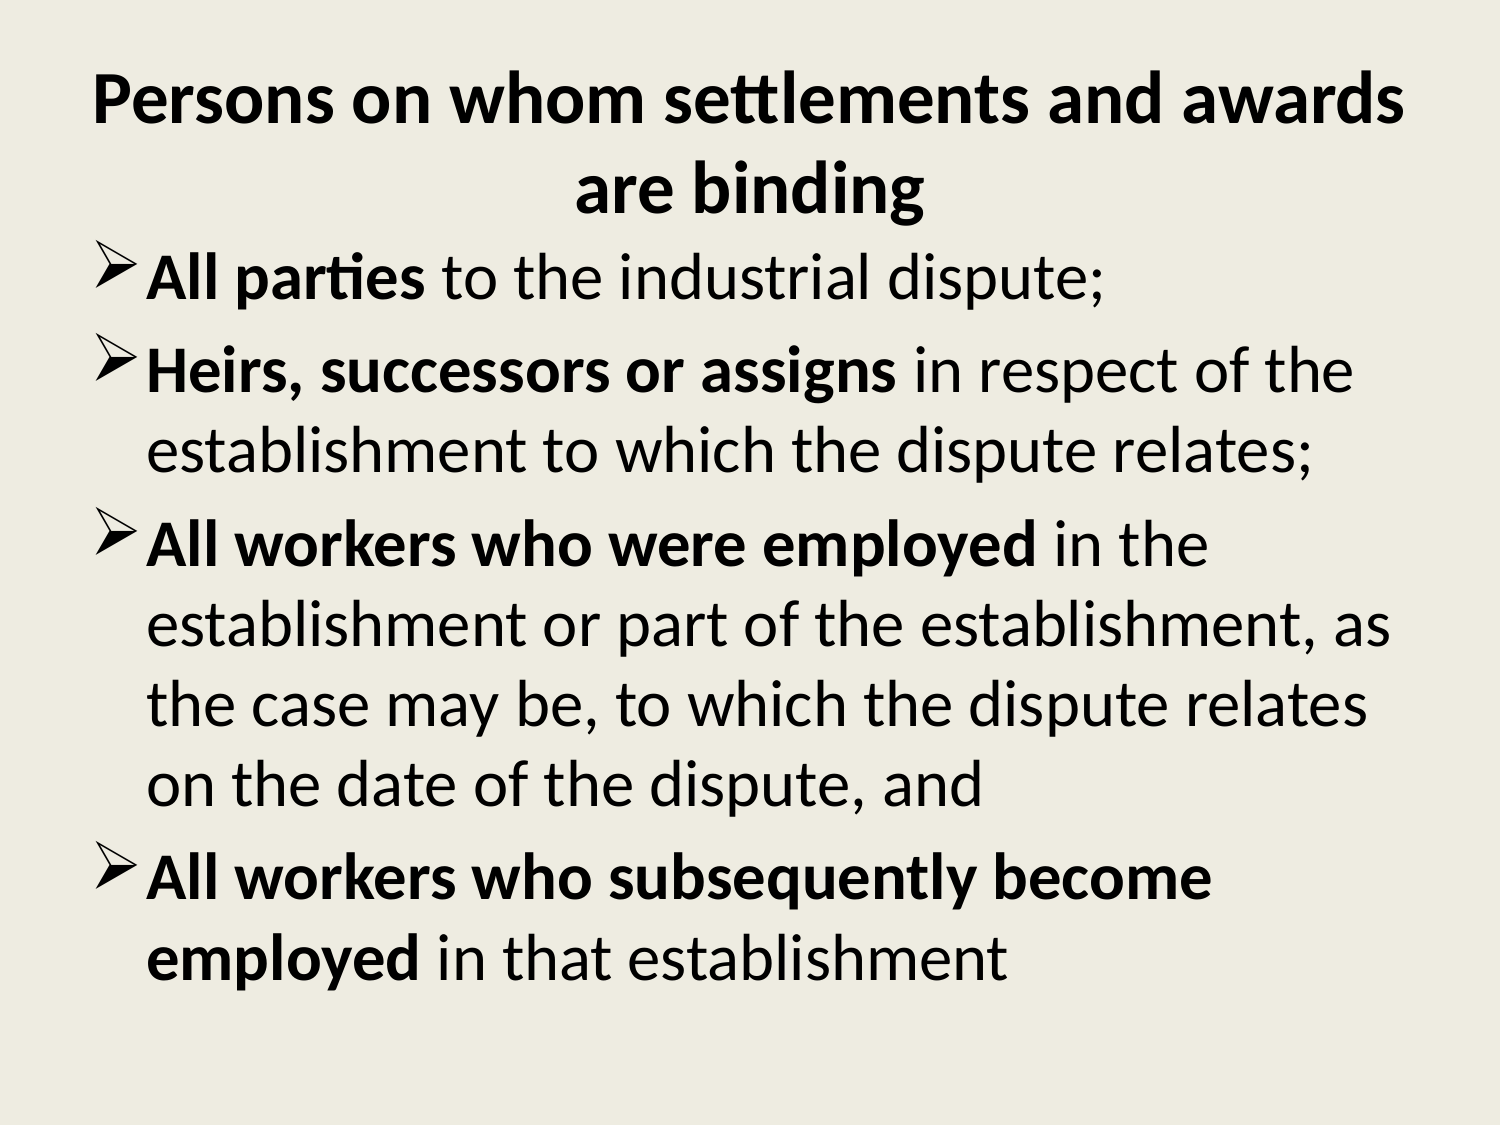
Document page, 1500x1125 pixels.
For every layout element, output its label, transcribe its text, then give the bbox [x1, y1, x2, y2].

list All parties to the industrial dispute; Heirs, successors or assigns in respect of the establishment to which the dispute relates; All workers who were employed in the establishment or part of the establishment, as the case may be, to which the dispute relates on the date of the dispute, and All workers who subsequently become employed in that establishment [75, 224, 1425, 1063]
title Persons on whom settlements and awards are binding [75, 45, 1425, 224]
